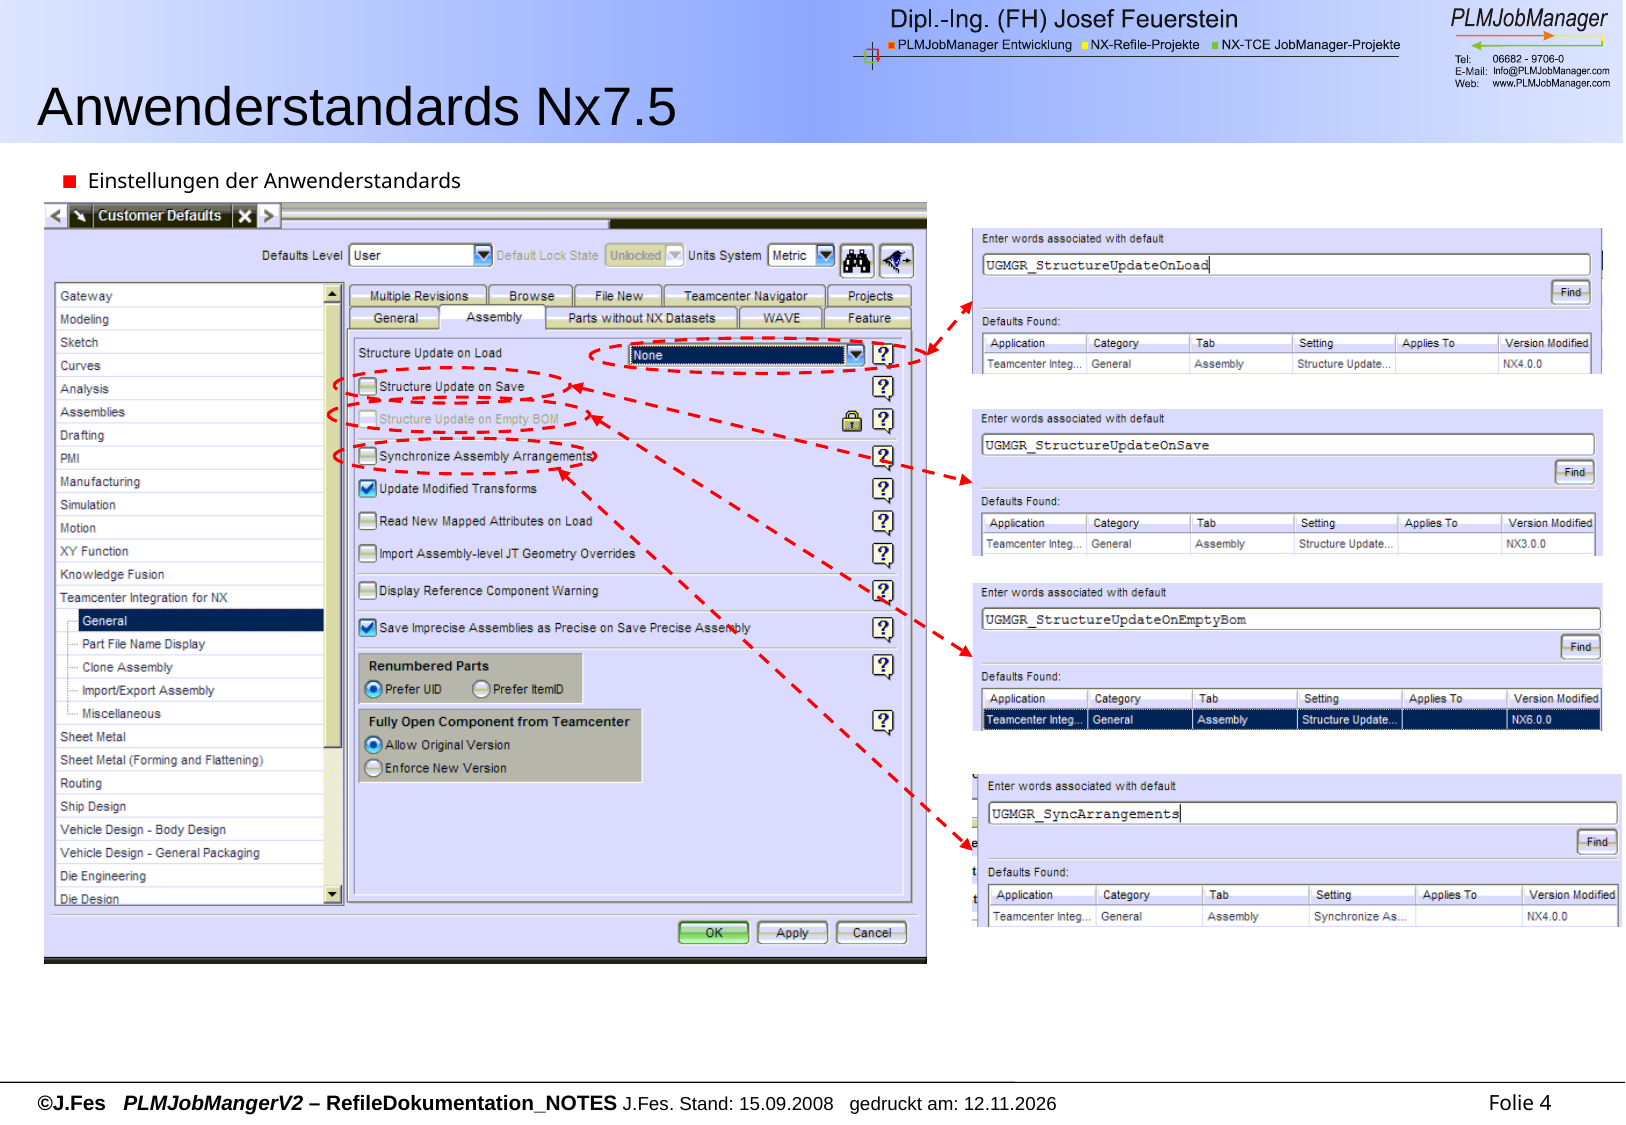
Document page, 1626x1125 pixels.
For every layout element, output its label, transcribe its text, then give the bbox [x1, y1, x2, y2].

picture [972, 582, 1603, 731]
slide_number Folie 4 [1228, 1081, 1568, 1125]
title Anwenderstandards Nx7.5 [21, 64, 1439, 143]
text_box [573, 490, 957, 868]
picture [972, 408, 1603, 557]
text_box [570, 385, 973, 483]
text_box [961, 490, 973, 658]
list Einstellungen der Anwenderstandards [44, 167, 1623, 197]
picture [60, 172, 76, 188]
picture [44, 201, 927, 964]
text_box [926, 300, 973, 356]
picture [972, 228, 1603, 374]
picture [972, 774, 1623, 927]
